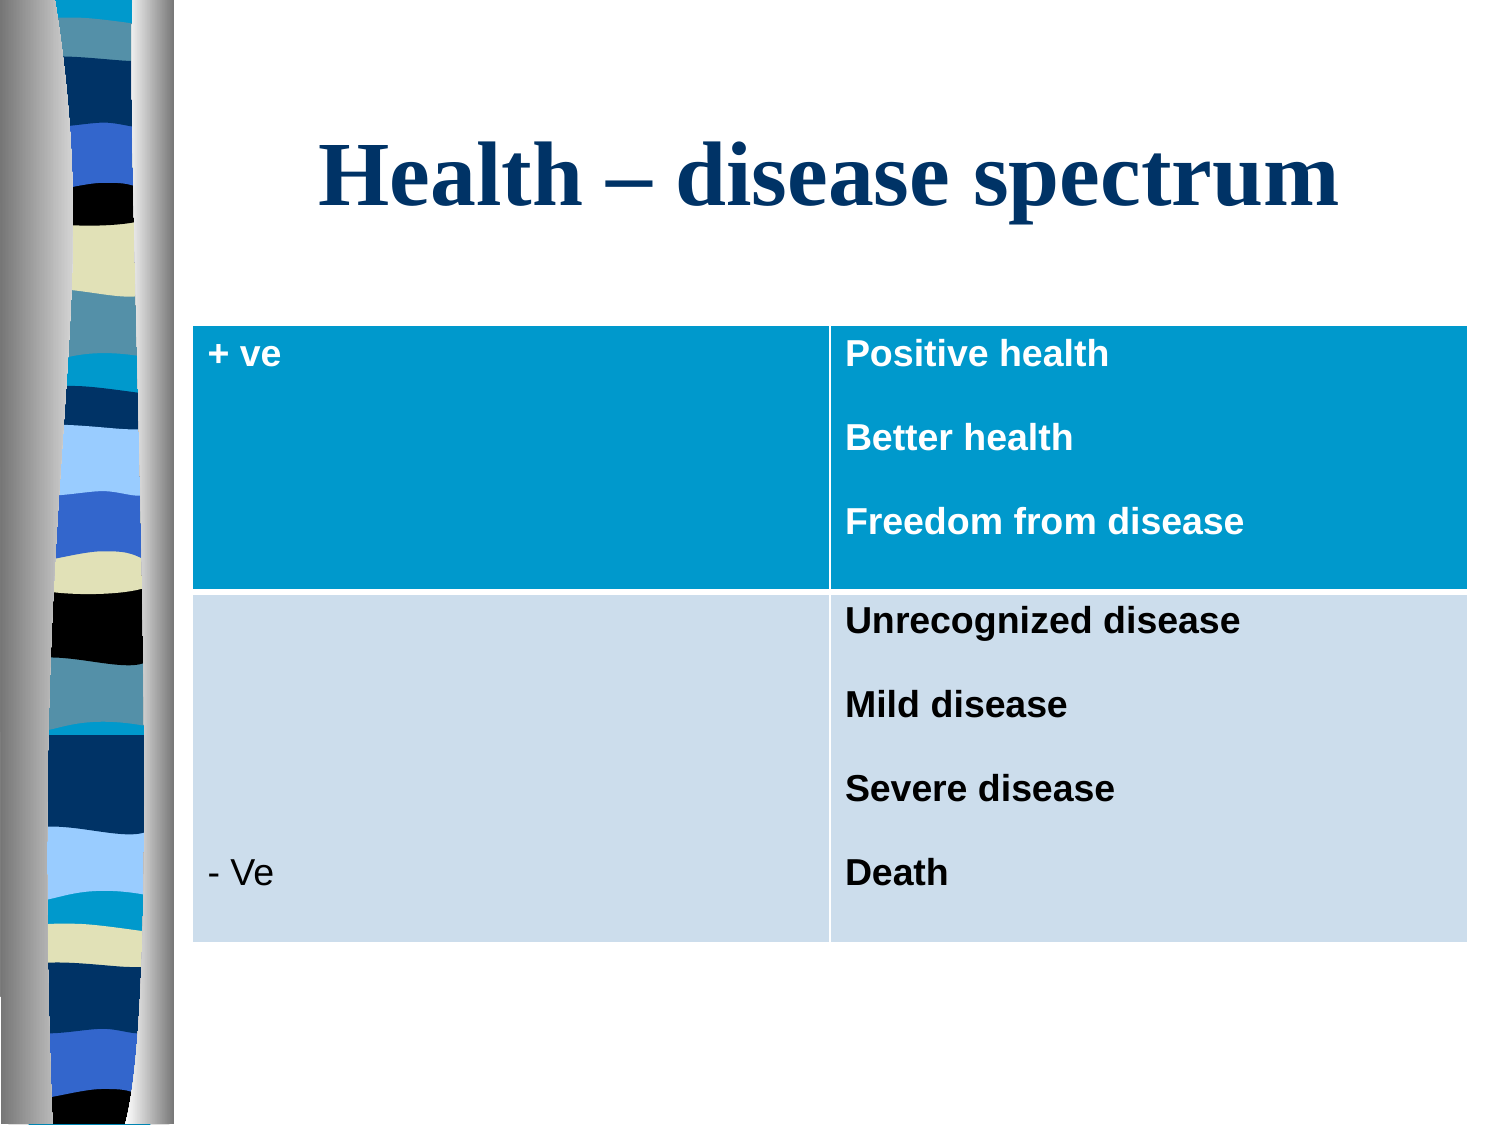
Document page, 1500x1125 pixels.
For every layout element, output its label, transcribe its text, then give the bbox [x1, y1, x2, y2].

table_cell Unrecognized disease Mild disease Severe disease Death [831, 595, 1467, 942]
table_cell - Ve [193, 595, 829, 942]
table_header + ve [193, 326, 829, 589]
table_header Positive health Better health Freedom from disease [831, 326, 1467, 589]
title Health – disease spectrum [192, 74, 1468, 263]
